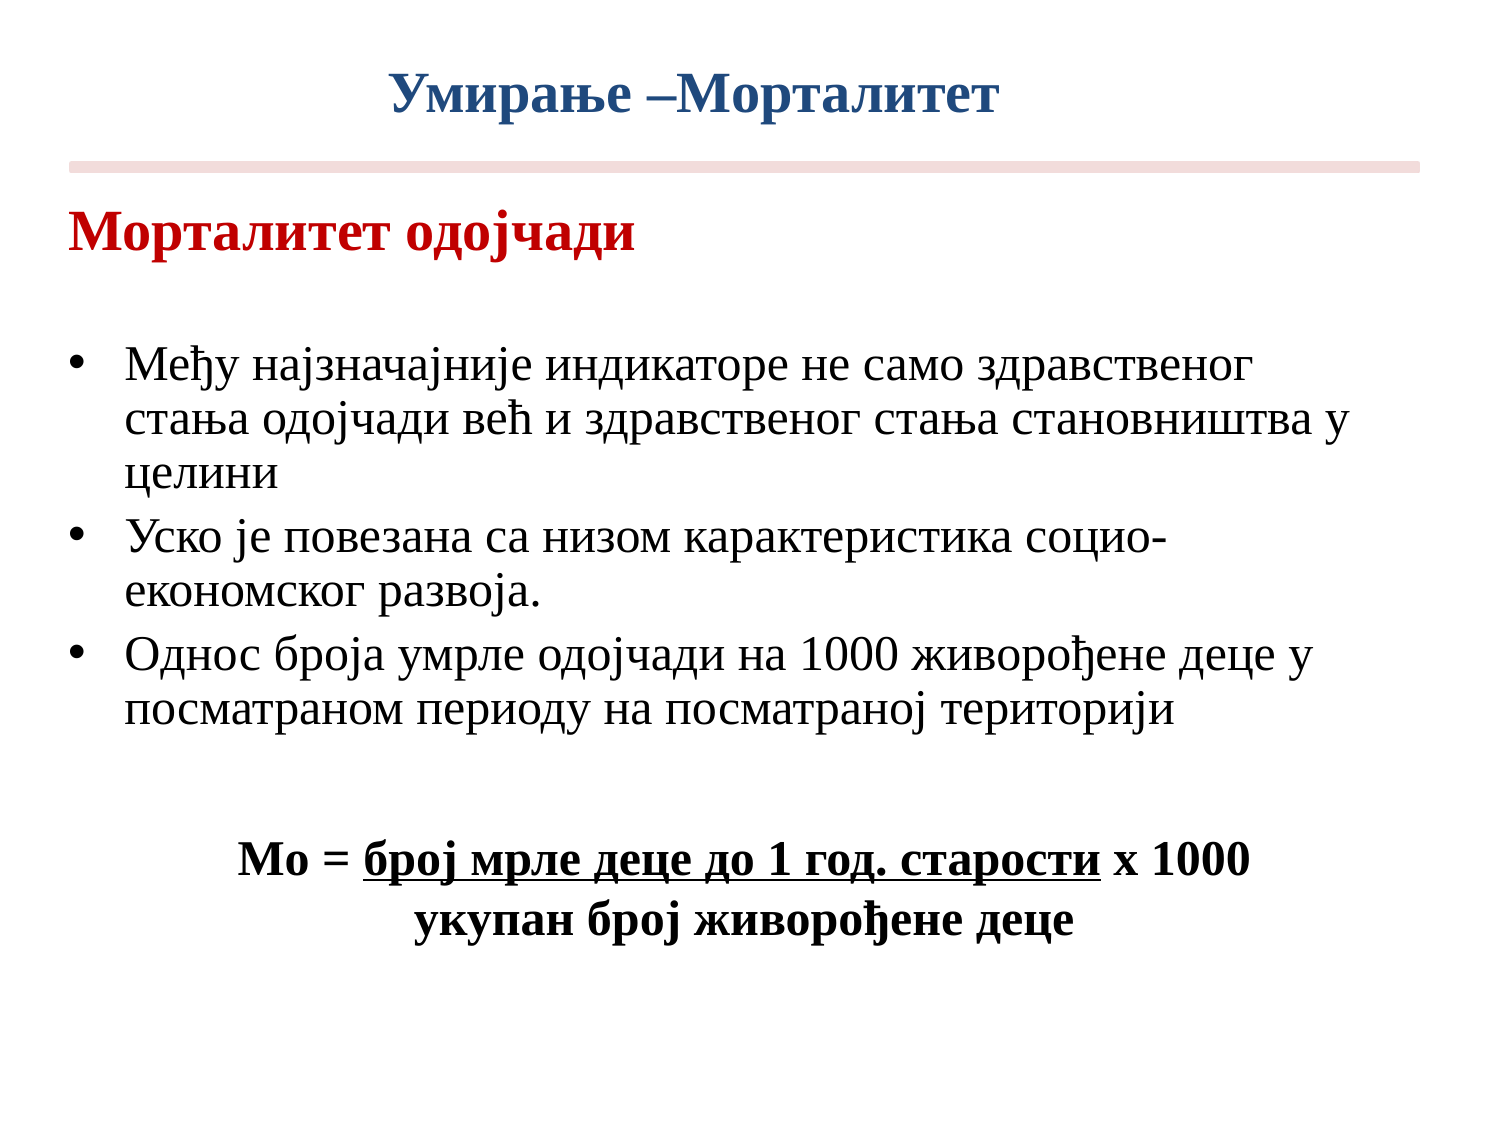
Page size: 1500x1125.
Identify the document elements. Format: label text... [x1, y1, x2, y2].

list Умирање –Mорталитет Морталитет одојчади Међу најзначајније индикаторе не само здравственог стања одојчади већ и здравственог стања становништва у целини Уско је повезана са низом карактеристика социо-економског развоја. Oднос броја умрле одојчади на 1000 живорођене деце у посматраном периоду на посматраној територији [53, 54, 1404, 833]
text_box Mo = број мрле деце до 1 год. старости x 1000 укупан број живорођене деце [147, 818, 1341, 953]
picture [68, 161, 1420, 173]
